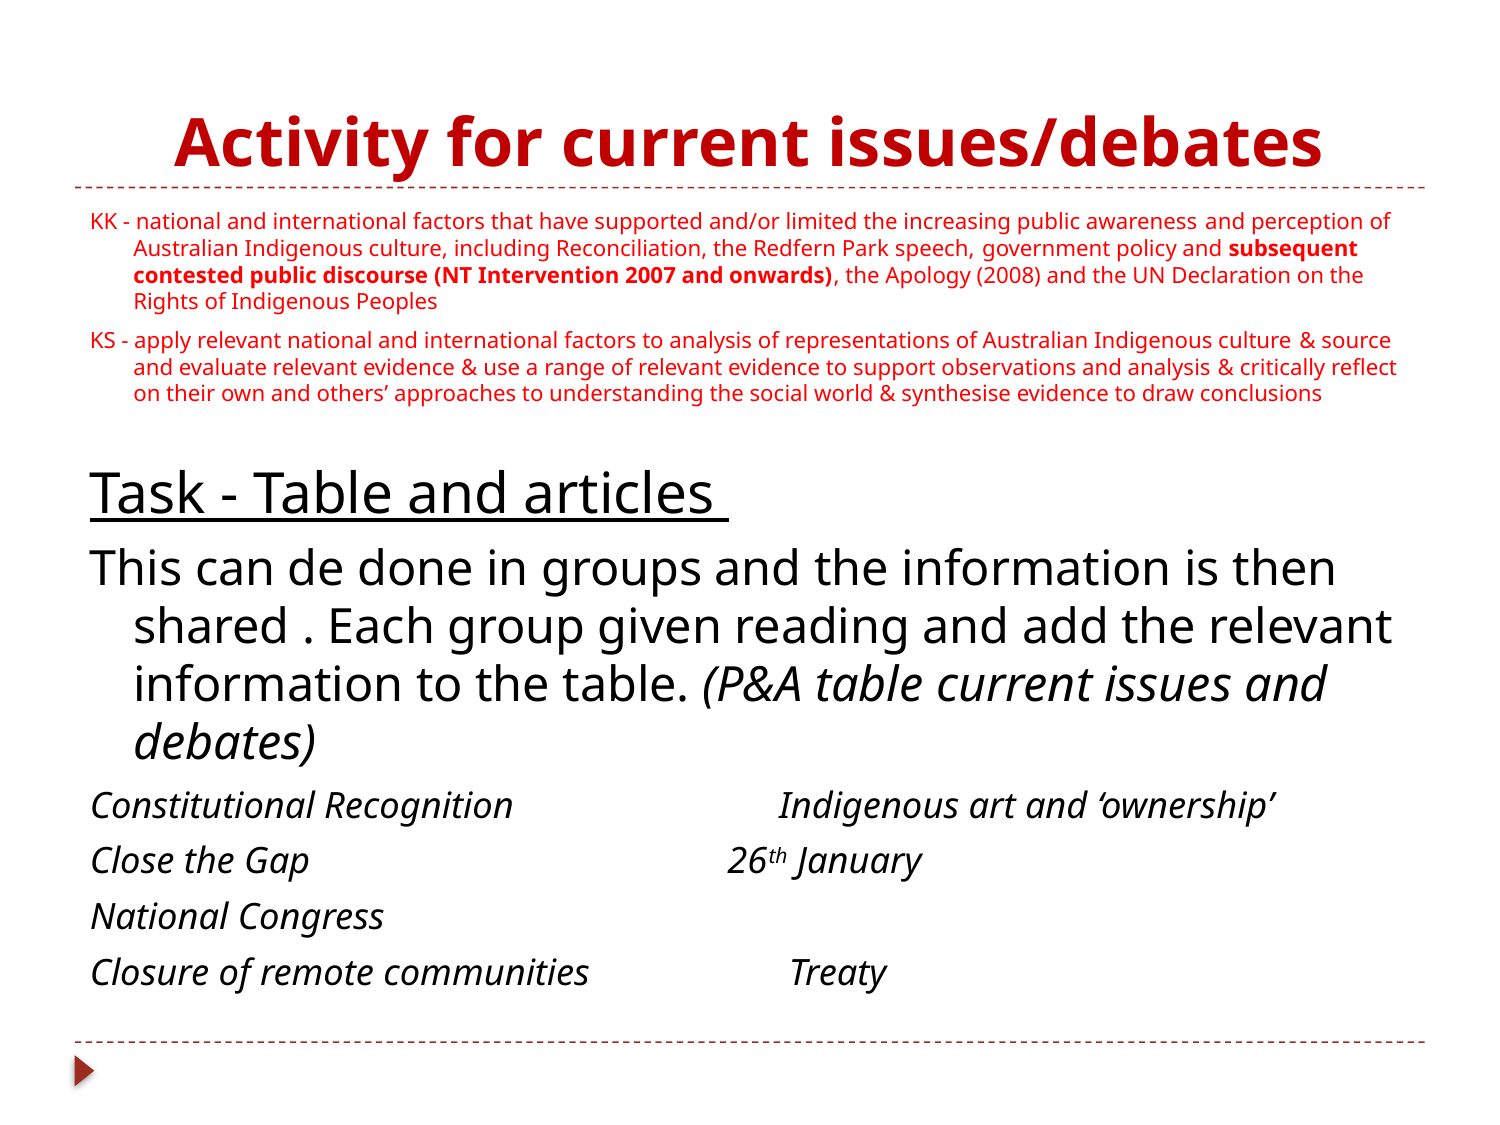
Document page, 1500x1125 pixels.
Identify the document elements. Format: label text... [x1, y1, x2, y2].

list KK - national and international factors that have supported and/or limited the increasing public awareness and perception of Australian Indigenous culture, including Reconciliation, the Redfern Park speech, government policy and subsequent contested public discourse (NT Intervention 2007 and onwards), the Apology (2008) and the UN Declaration on the Rights of Indigenous Peoples KS - apply relevant national and international factors to analysis of representations of Australian Indigenous culture & source and evaluate relevant evidence & use a range of relevant evidence to support observations and analysis & critically reflect on their own and others’ approaches to understanding the social world & synthesise evidence to draw conclusions Task - Table and articles This can de done in groups and the information is then shared . Each group given reading and add the relevant information to the table. (P&A table current issues and debates) Constitutional Recognition Indigenous art and ‘ownership’ Close the Gap 26th January National Congress Closure of remote communities Treaty [75, 200, 1425, 1010]
title Activity for current issues/debates [75, 24, 1425, 188]
